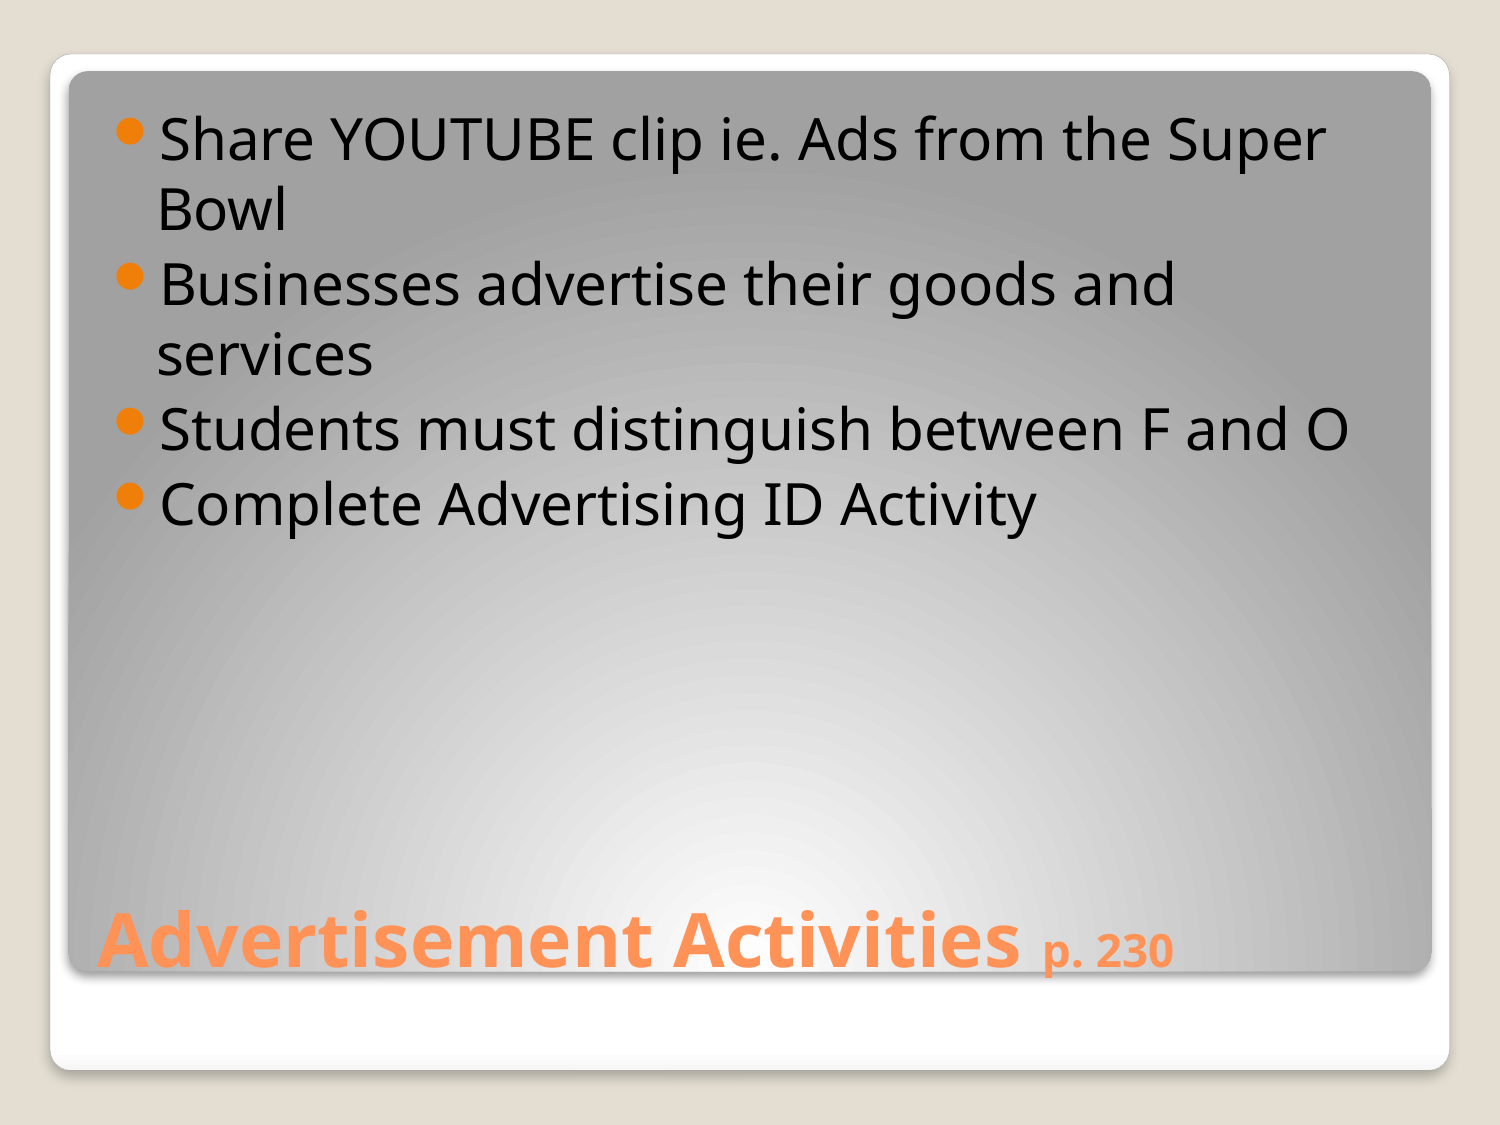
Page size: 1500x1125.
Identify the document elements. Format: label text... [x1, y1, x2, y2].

list Share YOUTUBE clip ie. Ads from the Super Bowl Businesses advertise their goods and services Students must distinguish between F and O Complete Advertising ID Activity [82, 86, 1425, 774]
title Advertisement Activities p. 230 [82, 817, 1425, 990]
